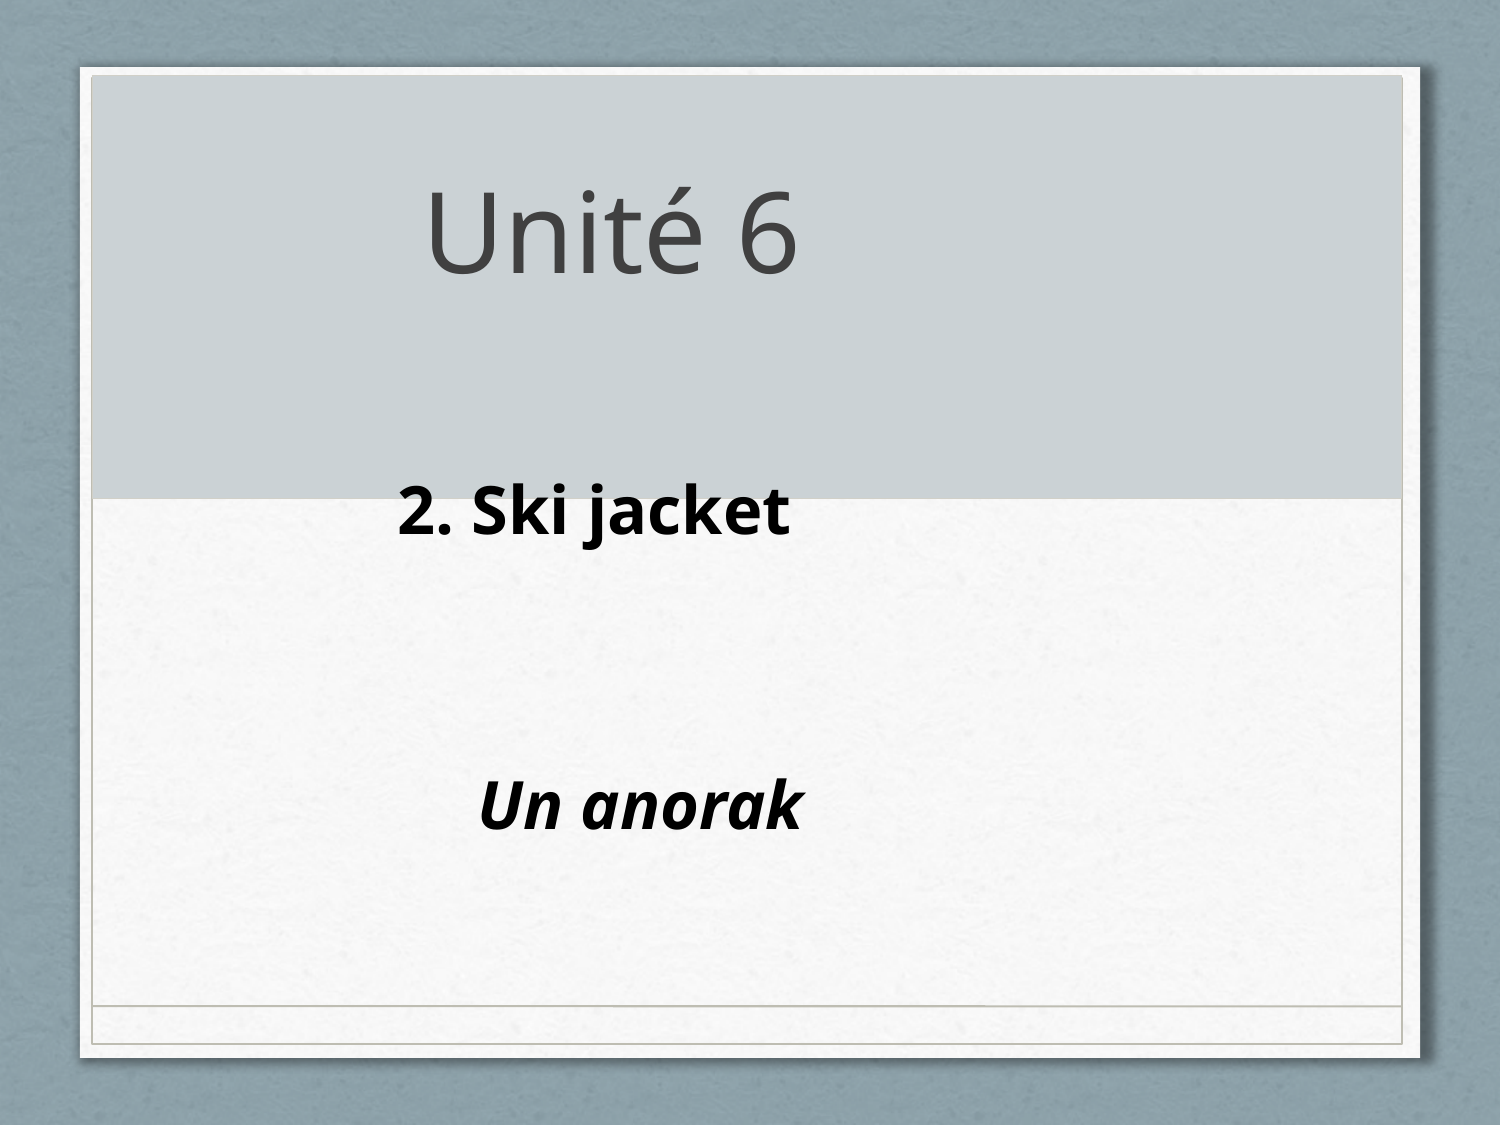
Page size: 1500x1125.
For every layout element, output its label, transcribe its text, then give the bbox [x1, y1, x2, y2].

picture [79, 67, 1421, 1058]
title Unité 6 [150, 184, 1103, 304]
text_box 2. Ski jacket [382, 460, 1034, 626]
text_box Un anorak [462, 755, 819, 850]
